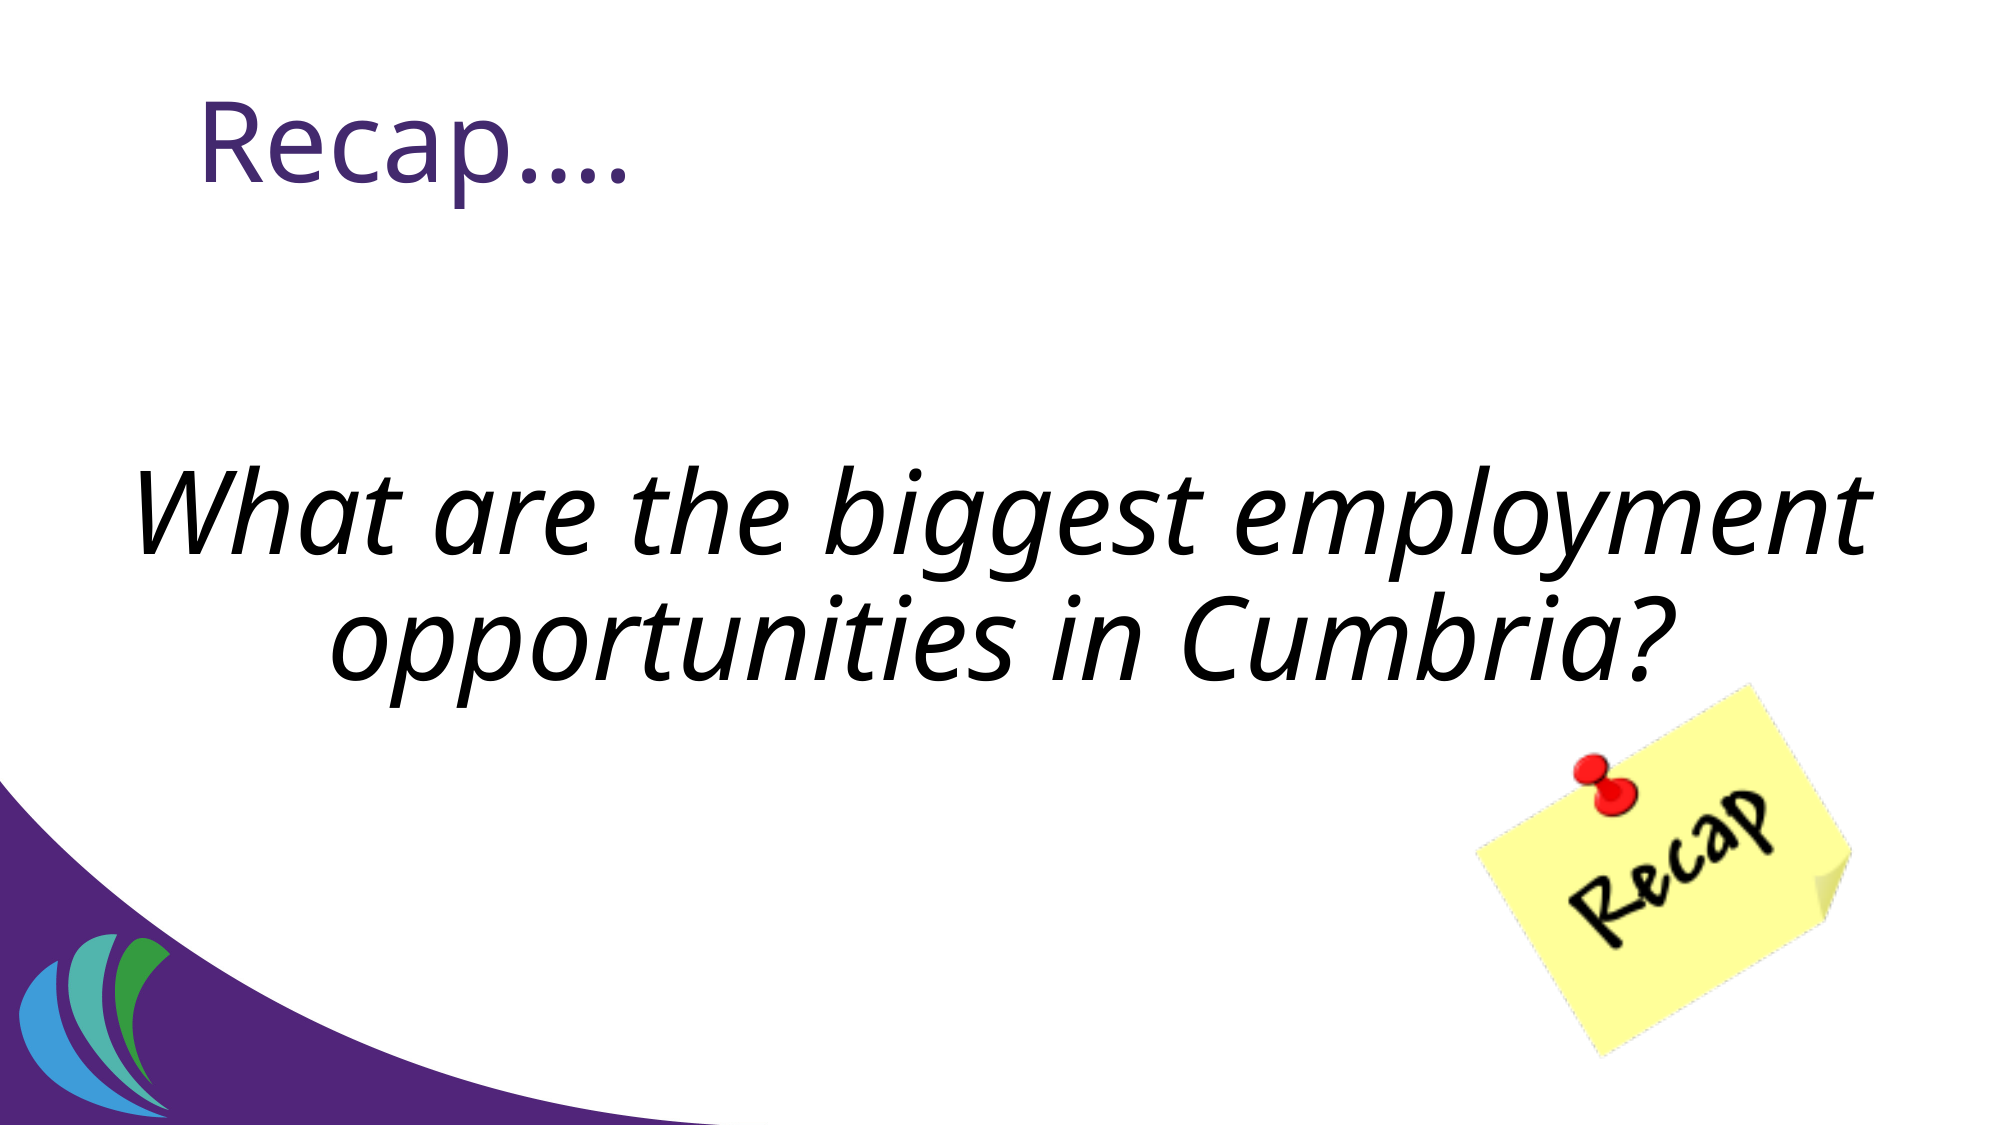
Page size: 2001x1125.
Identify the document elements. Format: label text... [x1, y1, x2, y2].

title Recap…. [180, 26, 1830, 240]
list What are the biggest employment opportunities in Cumbria? [102, 240, 1898, 801]
picture [0, 1, 2000, 1125]
